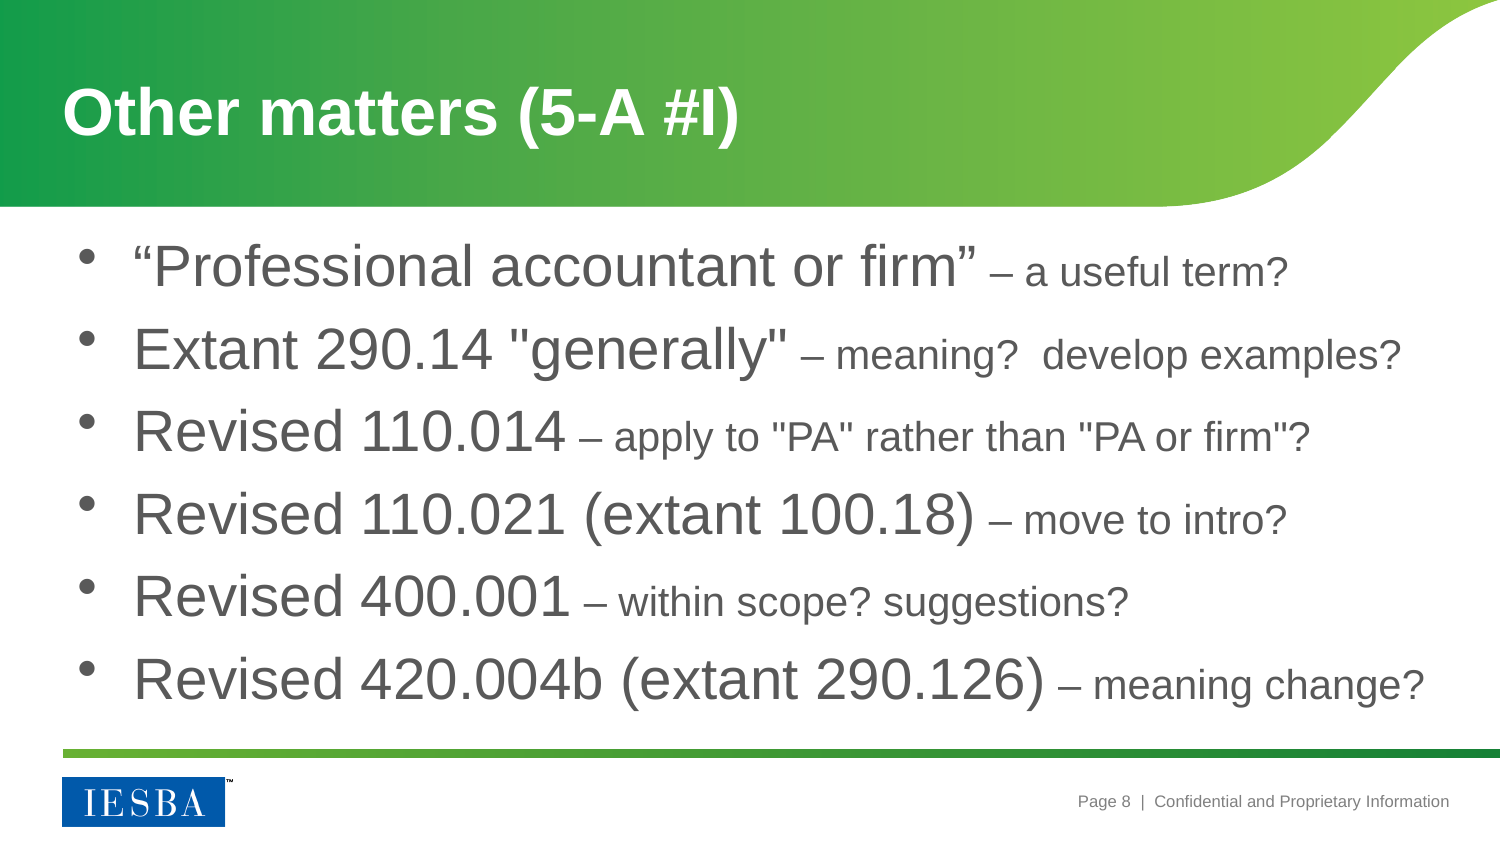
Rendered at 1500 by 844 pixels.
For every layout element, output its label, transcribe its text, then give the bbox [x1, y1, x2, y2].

list “Professional accountant or firm” – a useful term? Extant 290.14 "generally" – meaning? develop examples? Revised 110.014 – apply to "PA" rather than "PA or firm"? Revised 110.021 (extant 100.18) – move to intro? Revised 400.001 – within scope? suggestions? Revised 420.004b (extant 290.126) – meaning change? [62, 220, 1450, 724]
picture [62, 777, 233, 827]
title Other matters (5-A #I) [62, 75, 1300, 142]
picture [0, 0, 1500, 207]
